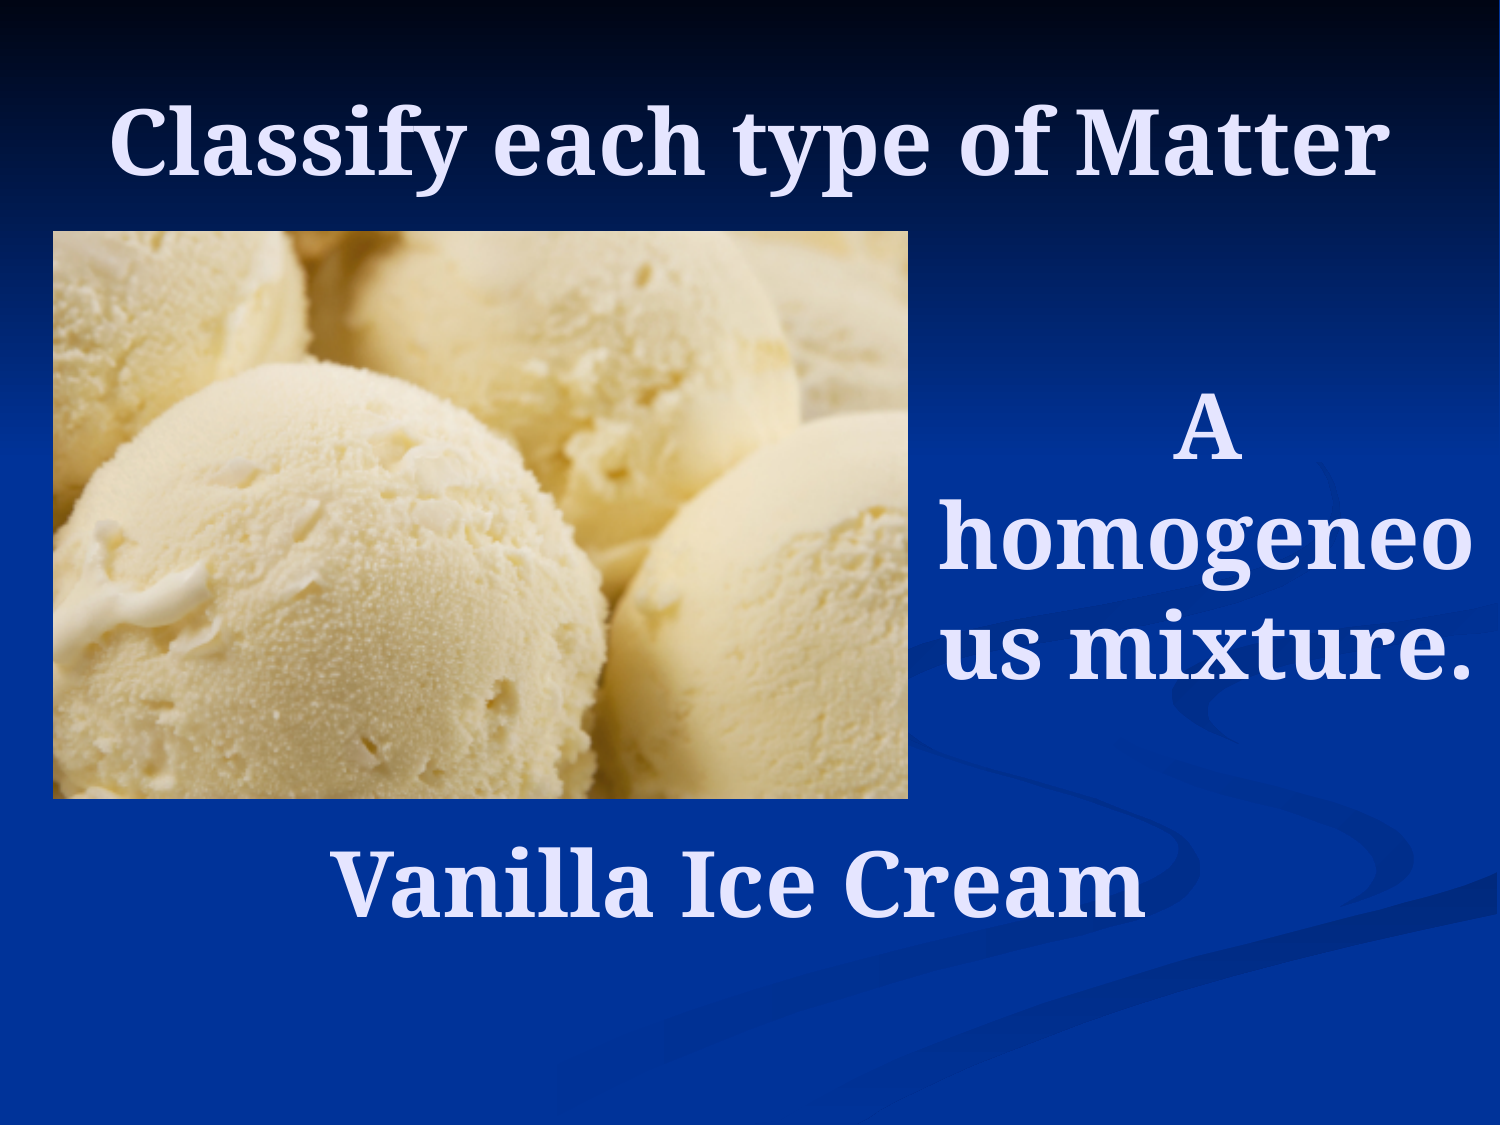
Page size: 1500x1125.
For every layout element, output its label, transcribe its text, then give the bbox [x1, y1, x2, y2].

text_box A homogeneous mixture. [915, 219, 1500, 846]
picture [52, 231, 908, 799]
text_box Vanilla Ice Cream [64, 786, 1415, 975]
title Classify each type of Matter [74, 44, 1426, 233]
